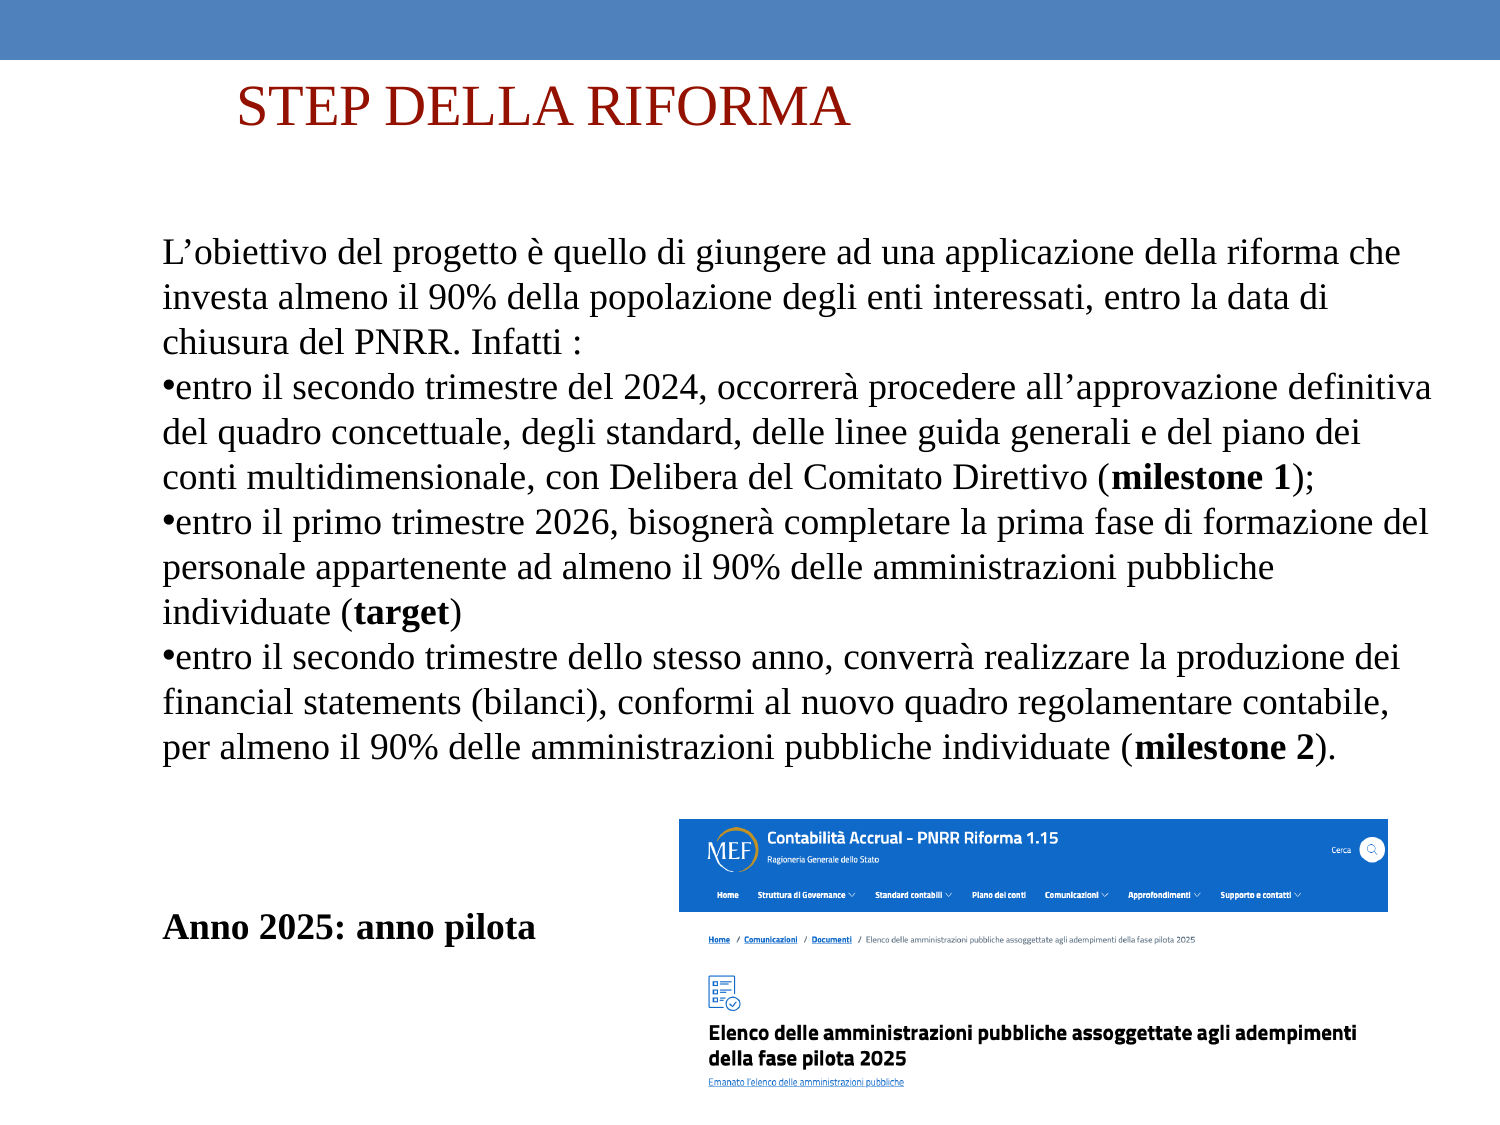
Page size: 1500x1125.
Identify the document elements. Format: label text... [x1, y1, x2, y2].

text_box L’obiettivo del progetto è quello di giungere ad una applicazione della riforma che investa almeno il 90% della popolazione degli enti interessati, entro la data di chiusura del PNRR. Infatti : entro il secondo trimestre del 2024, occorrerà procedere all’approvazione definitiva del quadro concettuale, degli standard, delle linee guida generali e del piano dei conti multidimensionale, con Delibera del Comitato Direttivo (milestone 1); entro il primo trimestre 2026, bisognerà completare la prima fase di formazione del personale appartenente ad almeno il 90% delle amministrazioni pubbliche individuate (target) entro il secondo trimestre dello stesso anno, converrà realizzare la produzione dei financial statements (bilanci), conformi al nuovo quadro regolamentare contabile, per almeno il 90% delle amministrazioni pubbliche individuate (milestone 2). Anno 2025: anno pilota [147, 219, 1462, 955]
picture [679, 819, 1388, 1089]
text_box STEP DELLA RIFORMA [206, 66, 1226, 138]
